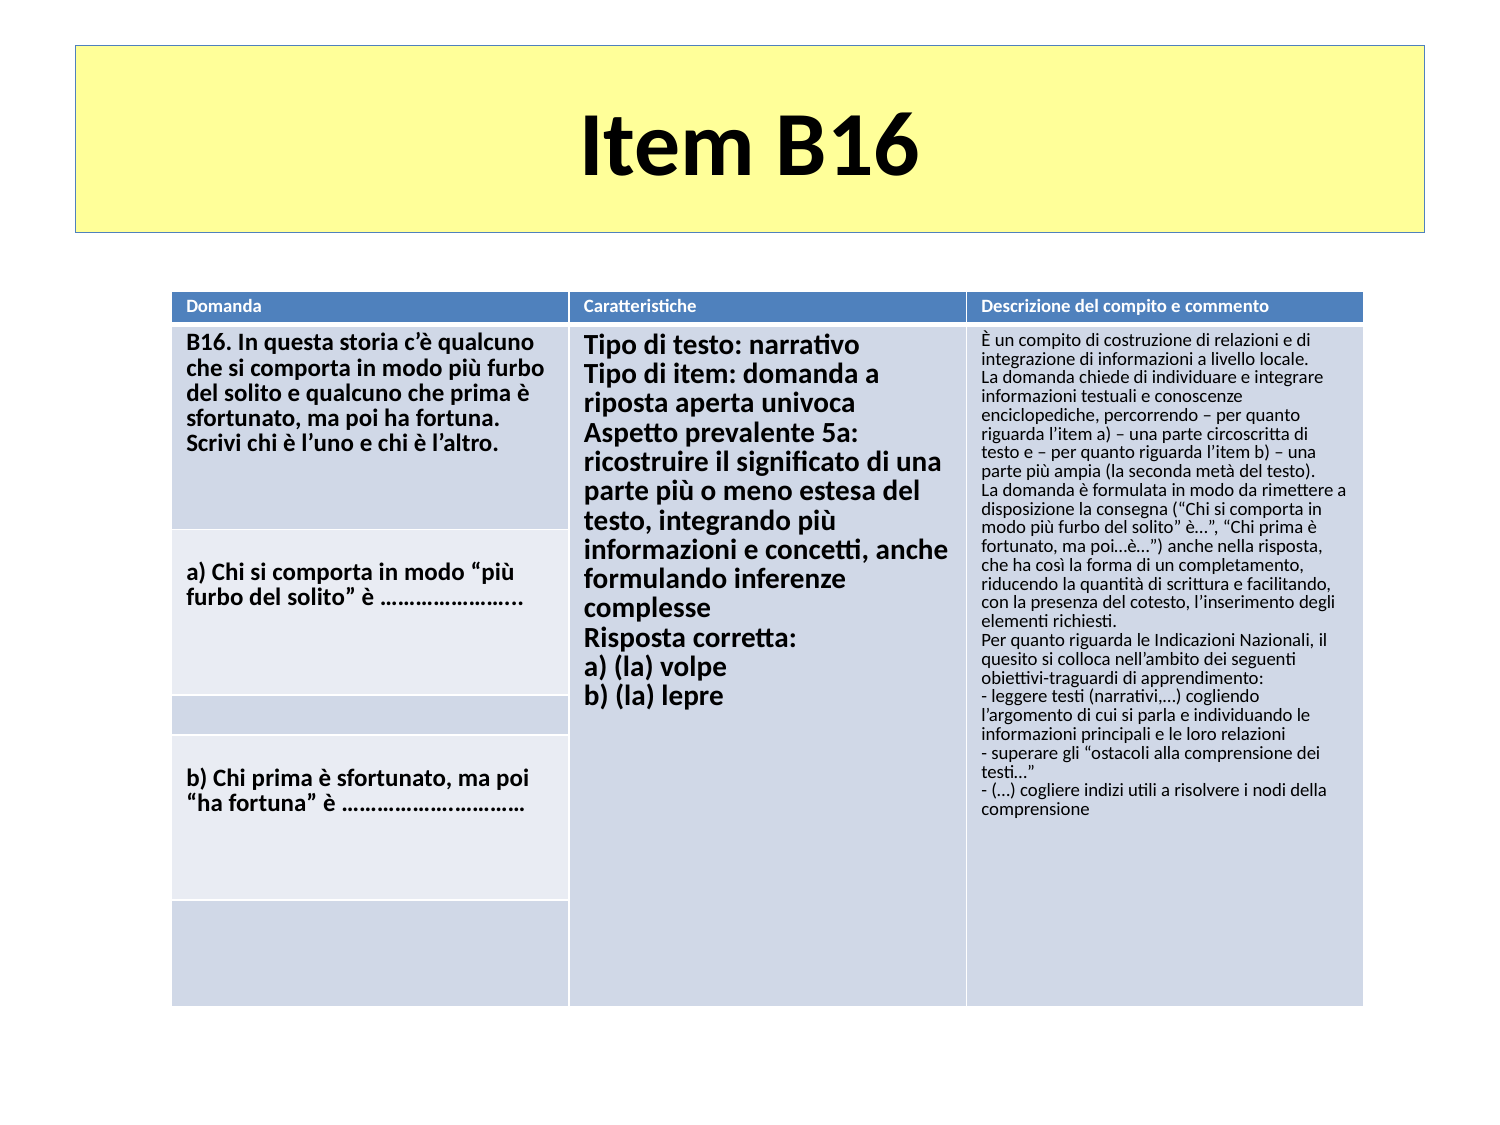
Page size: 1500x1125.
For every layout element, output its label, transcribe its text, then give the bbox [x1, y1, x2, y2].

table_cell [172, 696, 568, 734]
title Item B16 [75, 45, 1425, 233]
table_cell È un compito di costruzione di relazioni e di integrazione di informazioni a livello locale. La domanda chiede di individuare e integrare informazioni testuali e conoscenze enciclopediche, percorrendo – per quanto riguarda l’item a) – una parte circoscritta di testo e – per quanto riguarda l’item b) – una parte più ampia (la seconda metà del testo). La domanda è formulata in modo da rimettere a disposizione la consegna (“Chi si comporta in modo più furbo del solito” è…”, “Chi prima è fortunato, ma poi…è…”) anche nella risposta, che ha così la forma di un completamento, riducendo la quantità di scrittura e facilitando, con la presenza del cotesto, l’inserimento degli elementi richiesti. Per quanto riguarda le Indicazioni Nazionali, il quesito si colloca nell’ambito dei seguenti obiettivi-traguardi di apprendimento: - leggere testi (narrativi,…) cogliendo l’argomento di cui si parla e individuando le informazioni principali e le loro relazioni - superare gli “ostacoli alla comprensione dei testi…” - (…) cogliere indizi utili a risolvere i nodi della comprensione [967, 327, 1363, 1006]
table_header Descrizione del compito e commento [967, 292, 1363, 322]
table_cell [172, 901, 568, 1006]
table_cell Tipo di testo: narrativo Tipo di item: domanda a riposta aperta univoca Aspetto prevalente 5a: ricostruire il significato di una parte più o meno estesa del testo, integrando più informazioni e concetti, anche formulando inferenze complesse Risposta corretta: a) (la) volpe b) (la) lepre [570, 327, 966, 1006]
table_header Caratteristiche [570, 292, 966, 322]
table_cell b) Chi prima è sfortunato, ma poi “ha fortuna” è ……………….………… [172, 736, 568, 899]
table_cell B16. In questa storia c’è qualcuno che si comporta in modo più furbo del solito e qualcuno che prima è sfortunato, ma poi ha fortuna. Scrivi chi è l’uno e chi è l’altro. [172, 327, 568, 529]
table_cell a) Chi si comporta in modo “più furbo del solito” è …………………... [172, 530, 568, 694]
table_header Domanda [172, 292, 568, 322]
